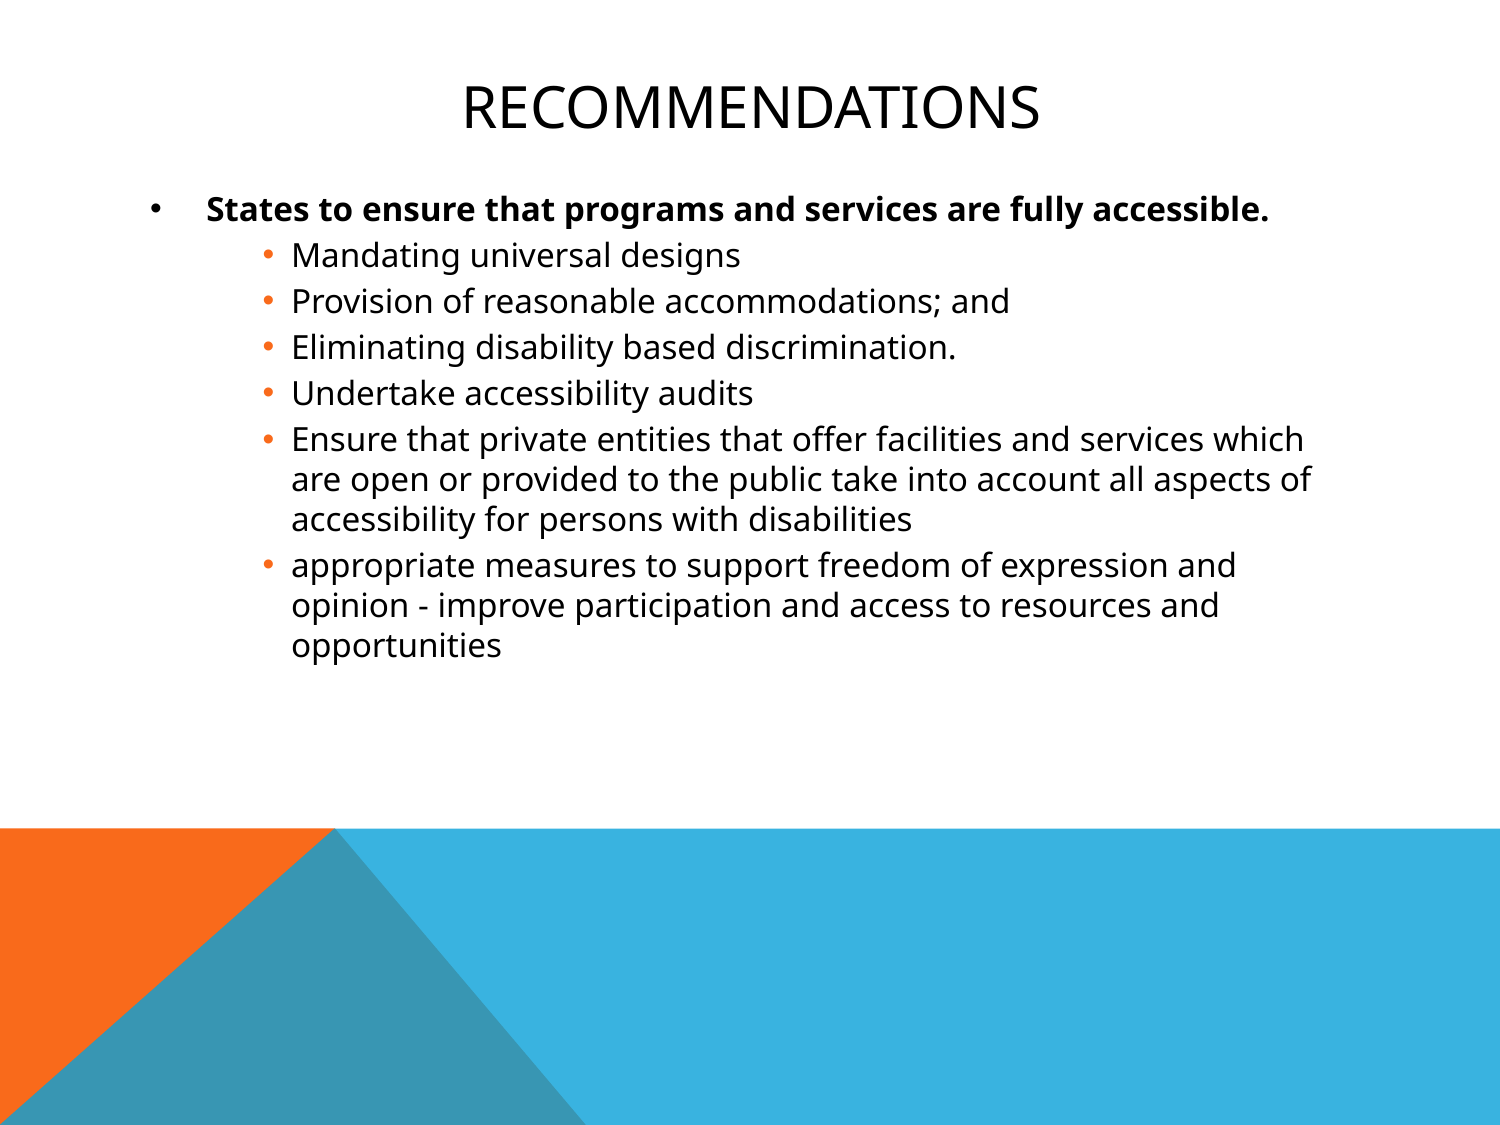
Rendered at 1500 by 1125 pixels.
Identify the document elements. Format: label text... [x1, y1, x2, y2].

list States to ensure that programs and services are fully accessible. Mandating universal designs Provision of reasonable accommodations; and Eliminating disability based discrimination. Undertake accessibility audits Ensure that private entities that offer facilities and services which are open or provided to the public take into account all aspects of accessibility for persons with disabilities appropriate measures to support freedom of expression and opinion - improve participation and access to resources and opportunities [135, 180, 1369, 768]
title recommendations [135, 60, 1369, 150]
